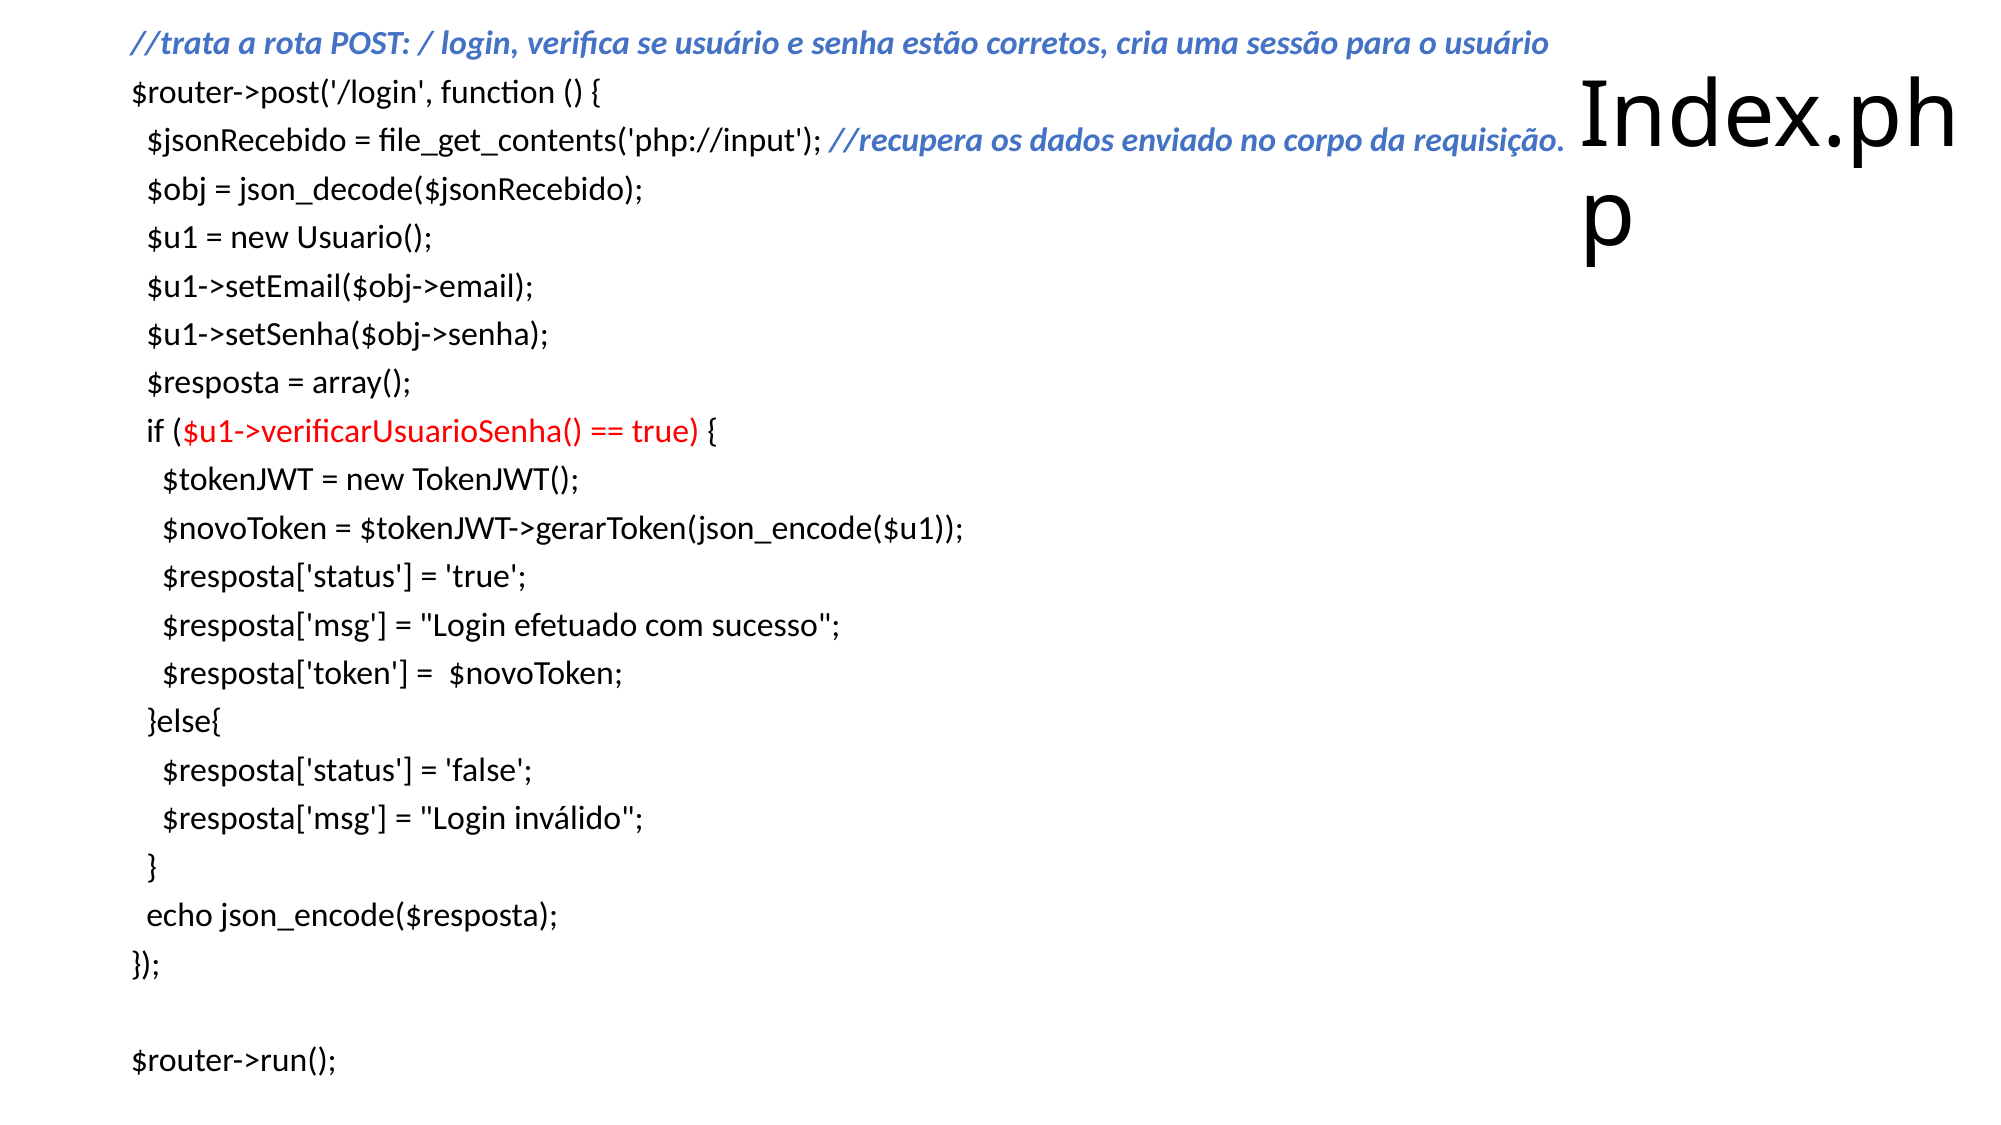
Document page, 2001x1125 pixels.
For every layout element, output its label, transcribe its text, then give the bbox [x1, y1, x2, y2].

title Index.php [1863, 57, 1981, 275]
list //trata a rota POST: / login, verifica se usuário e senha estão corretos, cria uma sessão para o usuário $router->post('/login', function () { $jsonRecebido = file_get_contents('php://input'); //recupera os dados enviado no corpo da requisição. $obj = json_decode($jsonRecebido); $u1 = new Usuario(); $u1->setEmail($obj->email); $u1->setSenha($obj->senha); $resposta = array(); if ($u1->verificarUsuarioSenha() == true) { $tokenJWT = new TokenJWT(); $novoToken = $tokenJWT->gerarToken(json_encode($u1)); $resposta['status'] = 'true'; $resposta['msg'] = "Login efetuado com sucesso"; $resposta['token'] = $novoToken; }else{ $resposta['status'] = 'false'; $resposta['msg'] = "Login inválido"; } echo json_encode($resposta); }); $router->run(); [115, 18, 1863, 1097]
